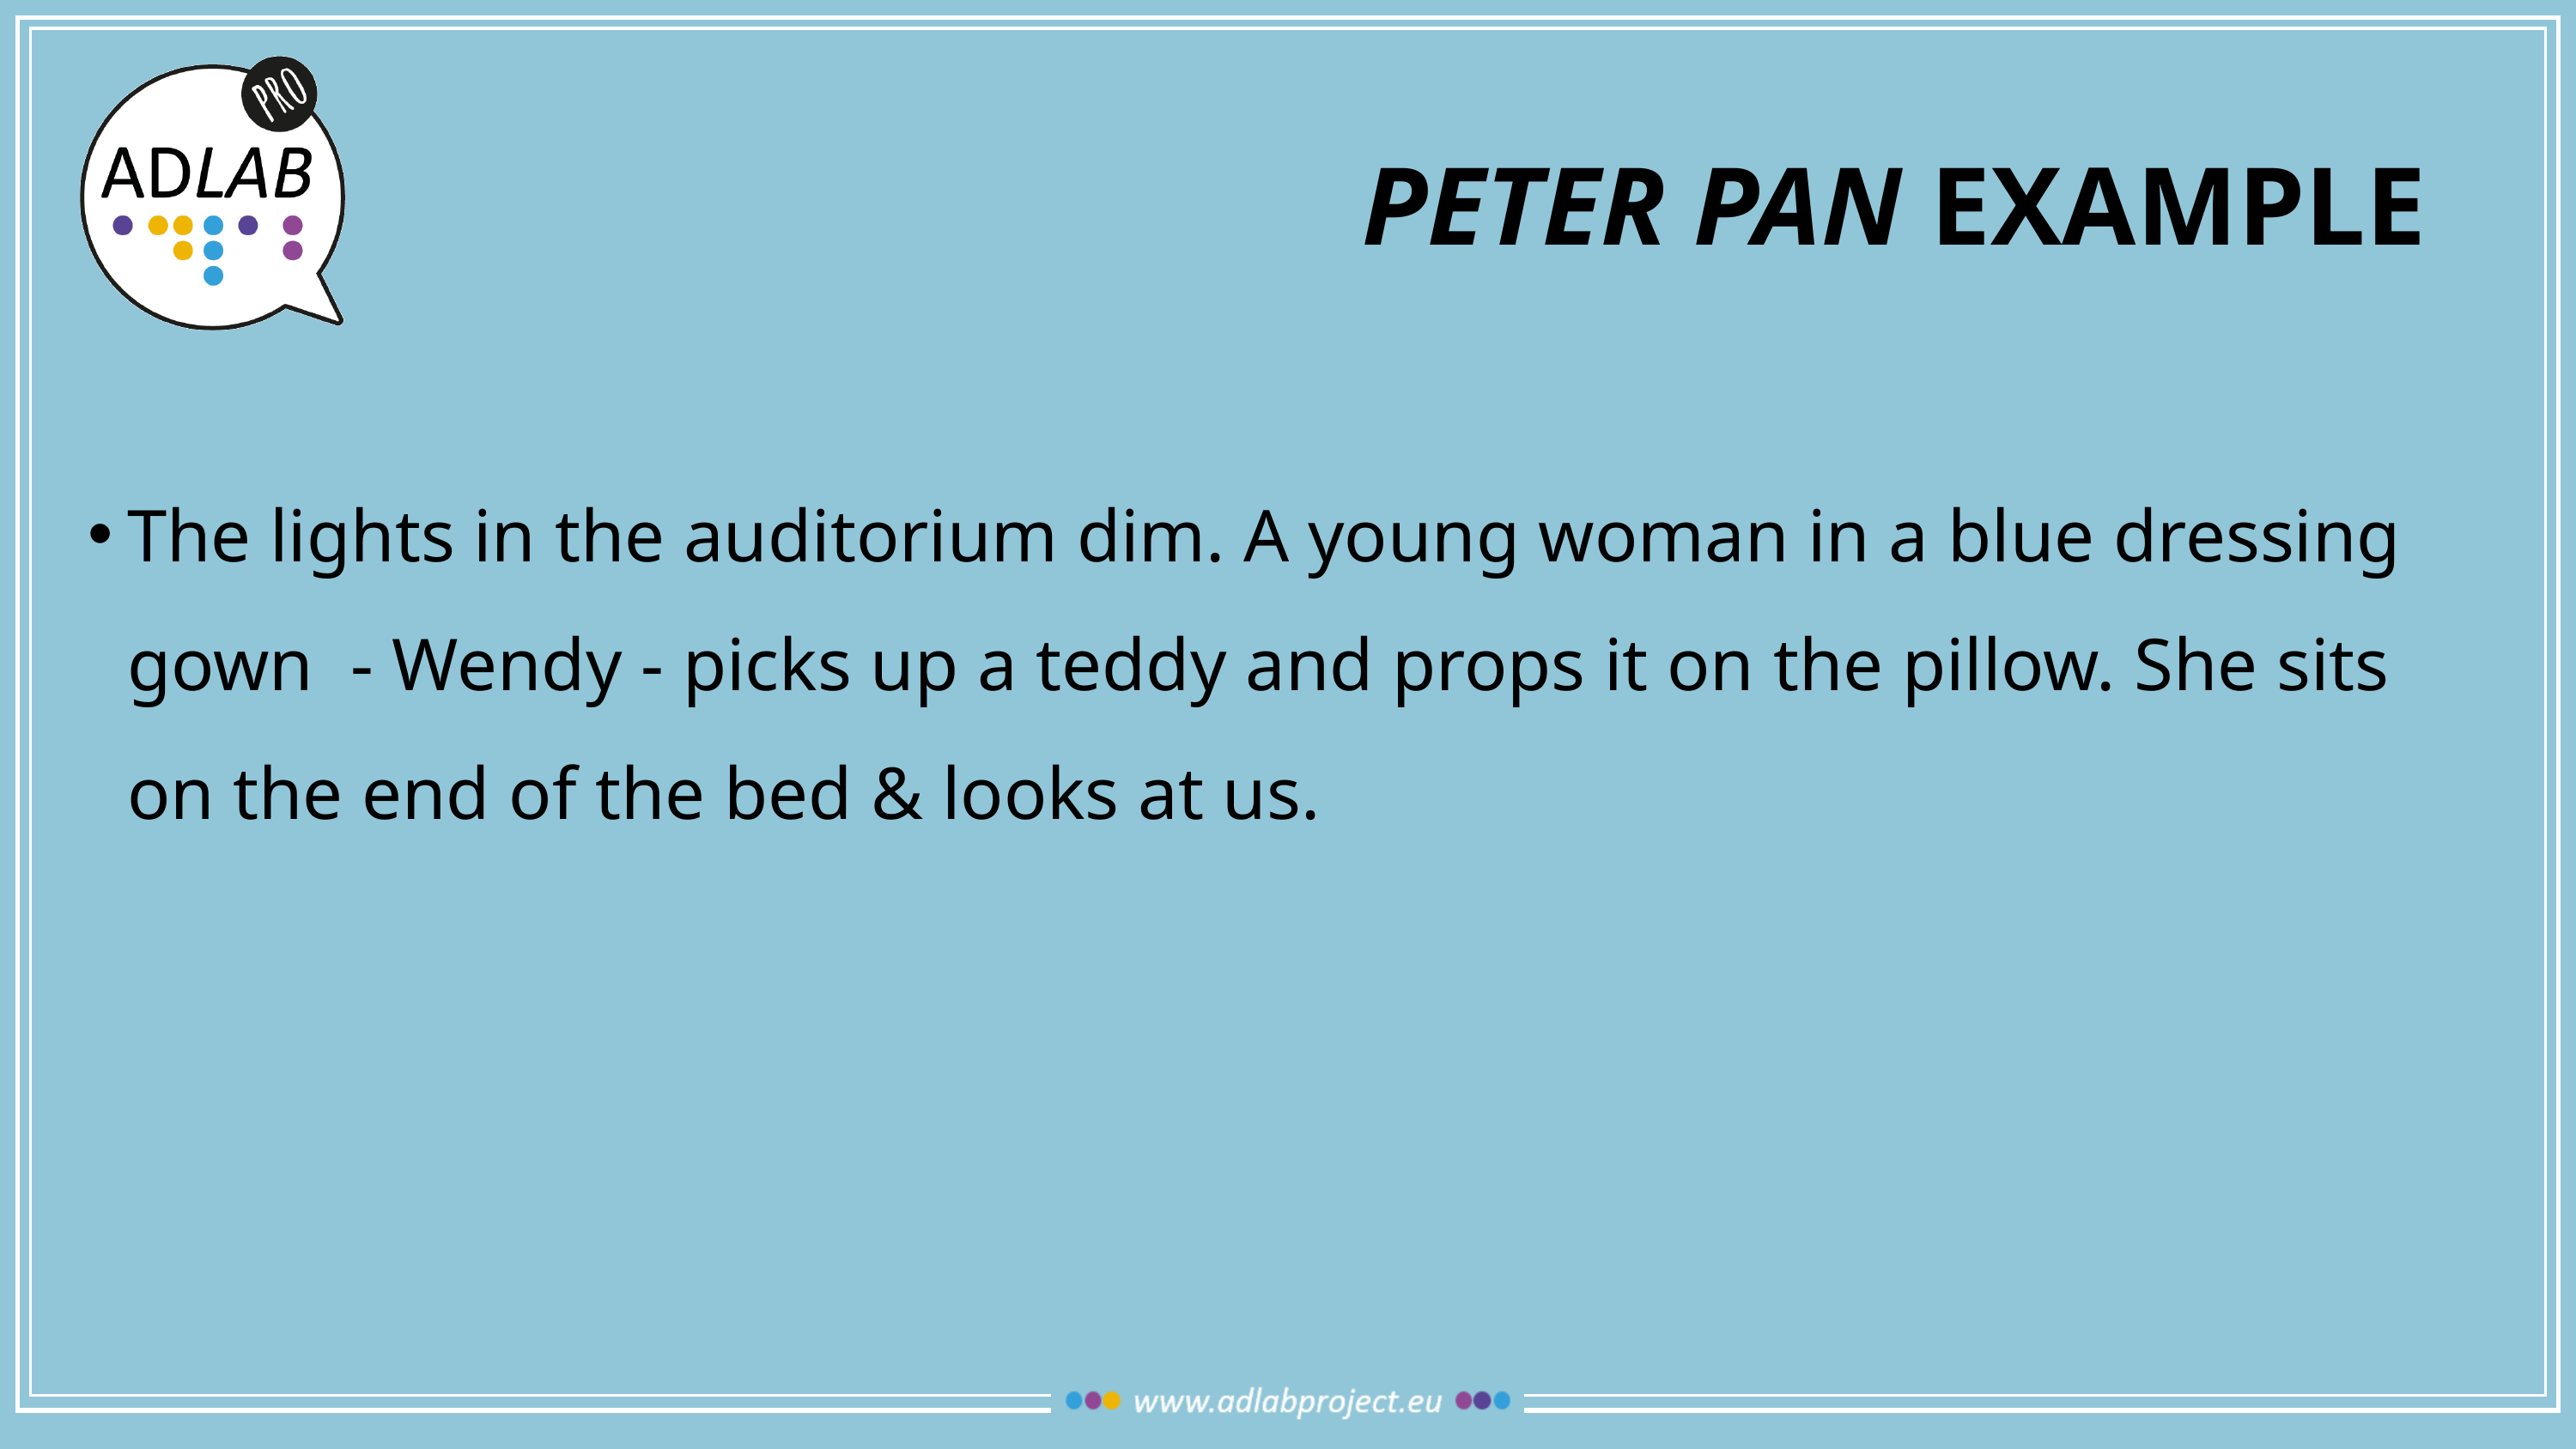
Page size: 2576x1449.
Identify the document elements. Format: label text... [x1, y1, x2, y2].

title Peter pan Example [384, 70, 2467, 351]
picture [72, 49, 353, 330]
list The lights in the auditorium dim. A young woman in a blue dressing gown - Wendy - picks up a teddy and props it on the pillow. She sits on the end of the bed & looks at us. [75, 440, 2501, 1122]
picture [1051, 1378, 1524, 1429]
